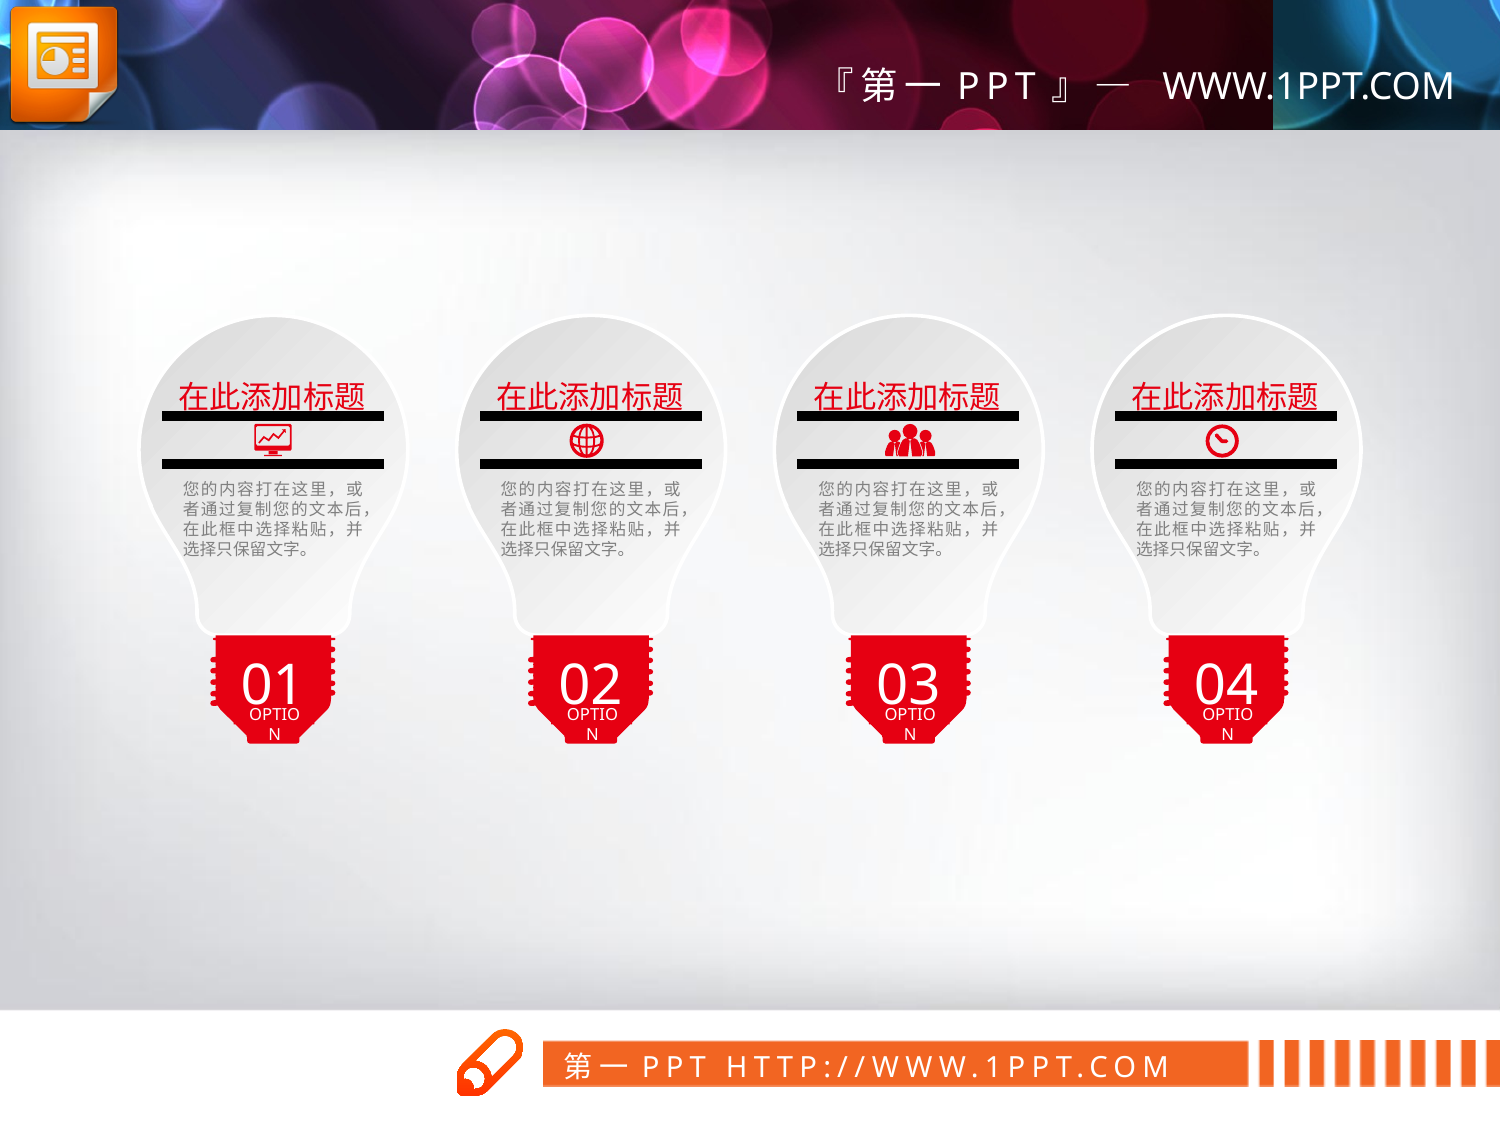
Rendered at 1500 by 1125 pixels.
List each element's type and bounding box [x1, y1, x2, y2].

picture [543, 1040, 1500, 1087]
text_box [138, 315, 409, 752]
picture [0, 0, 1500, 1012]
text_box [1091, 315, 1362, 752]
text_box [774, 315, 1044, 752]
text_box [456, 315, 726, 752]
